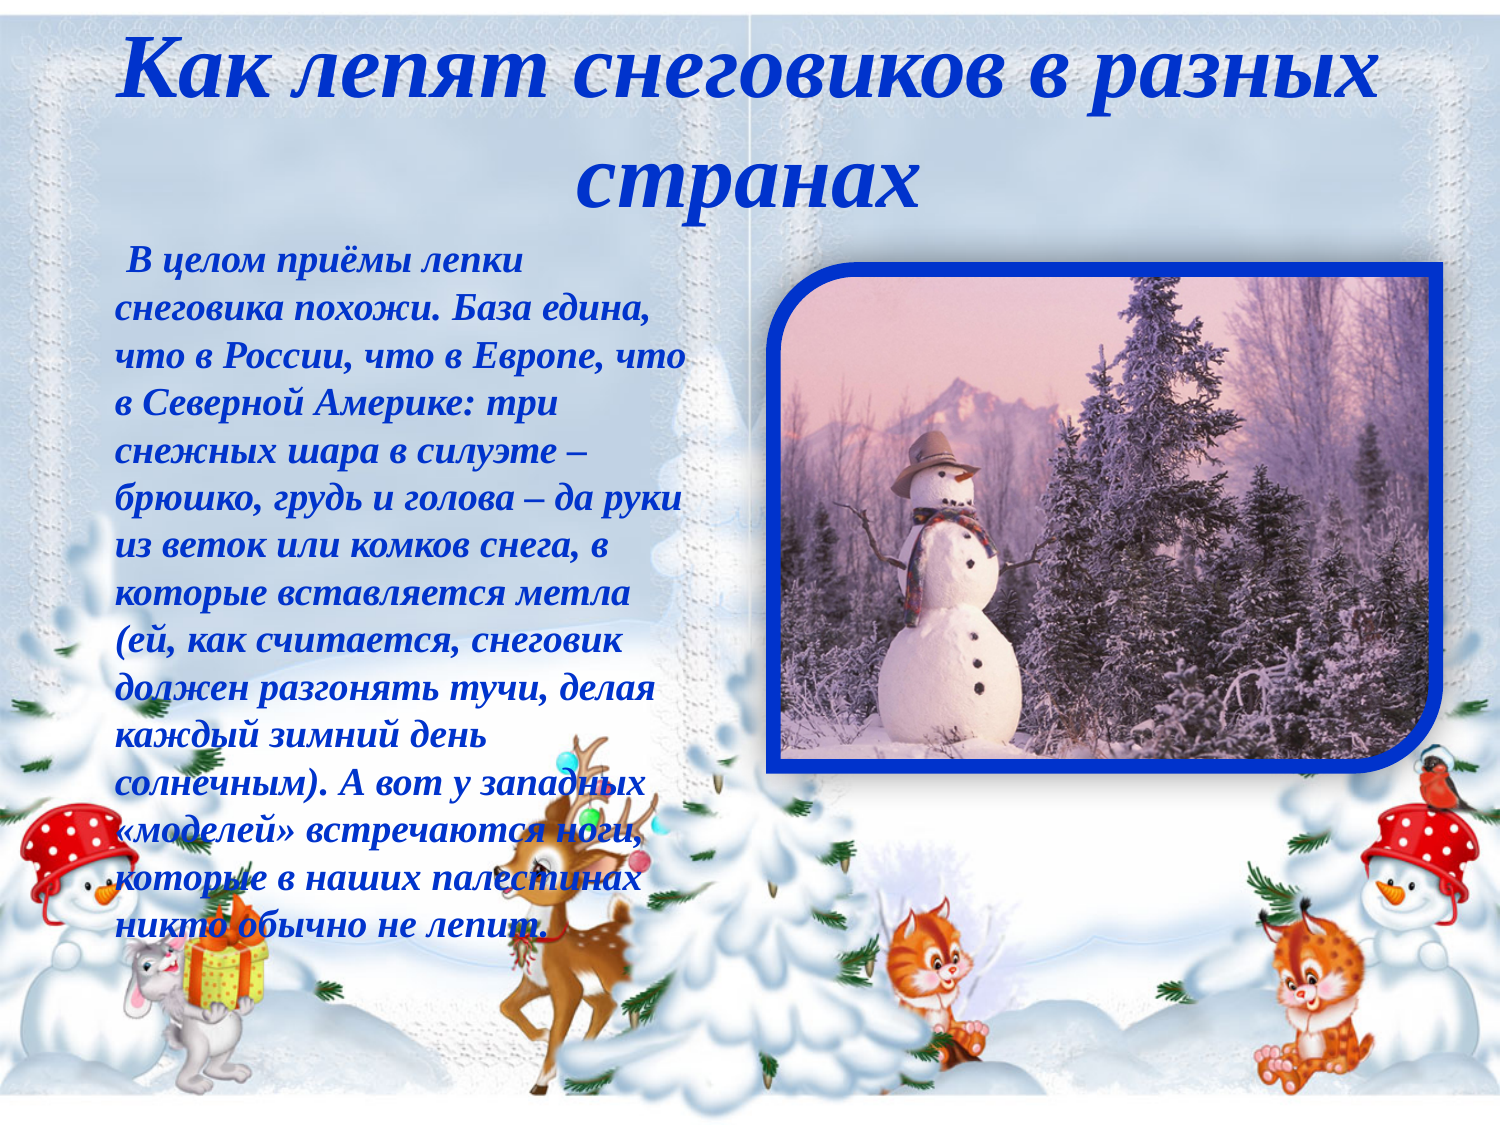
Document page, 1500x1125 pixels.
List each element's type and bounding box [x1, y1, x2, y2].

list [773, 269, 1437, 767]
picture [0, 0, 1500, 1125]
